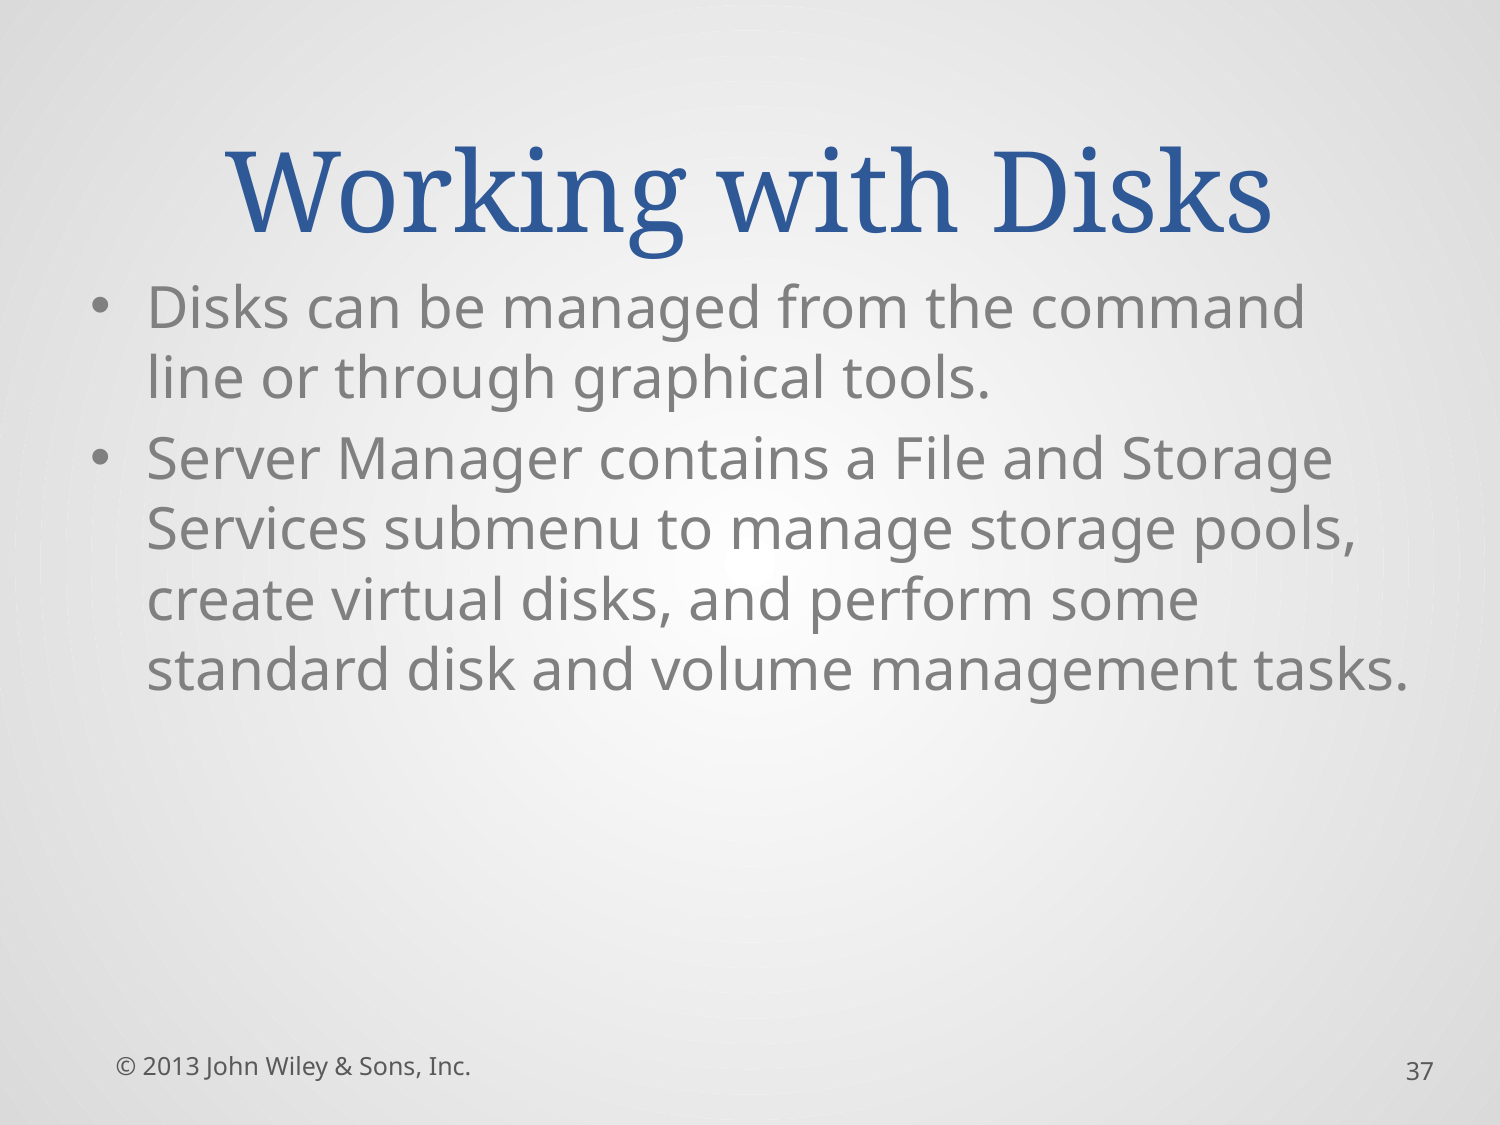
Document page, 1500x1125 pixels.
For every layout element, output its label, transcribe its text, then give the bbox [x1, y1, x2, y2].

list Disks can be managed from the command line or through graphical tools. Server Manager contains a File and Storage Services submenu to manage storage pools, create virtual disks, and perform some standard disk and volume management tasks. [75, 262, 1425, 1005]
title Working with Disks [75, 0, 1425, 262]
footer © 2013 John Wiley & Sons, Inc. [108, 1037, 576, 1098]
slide_number 37 [1401, 1042, 1494, 1103]
